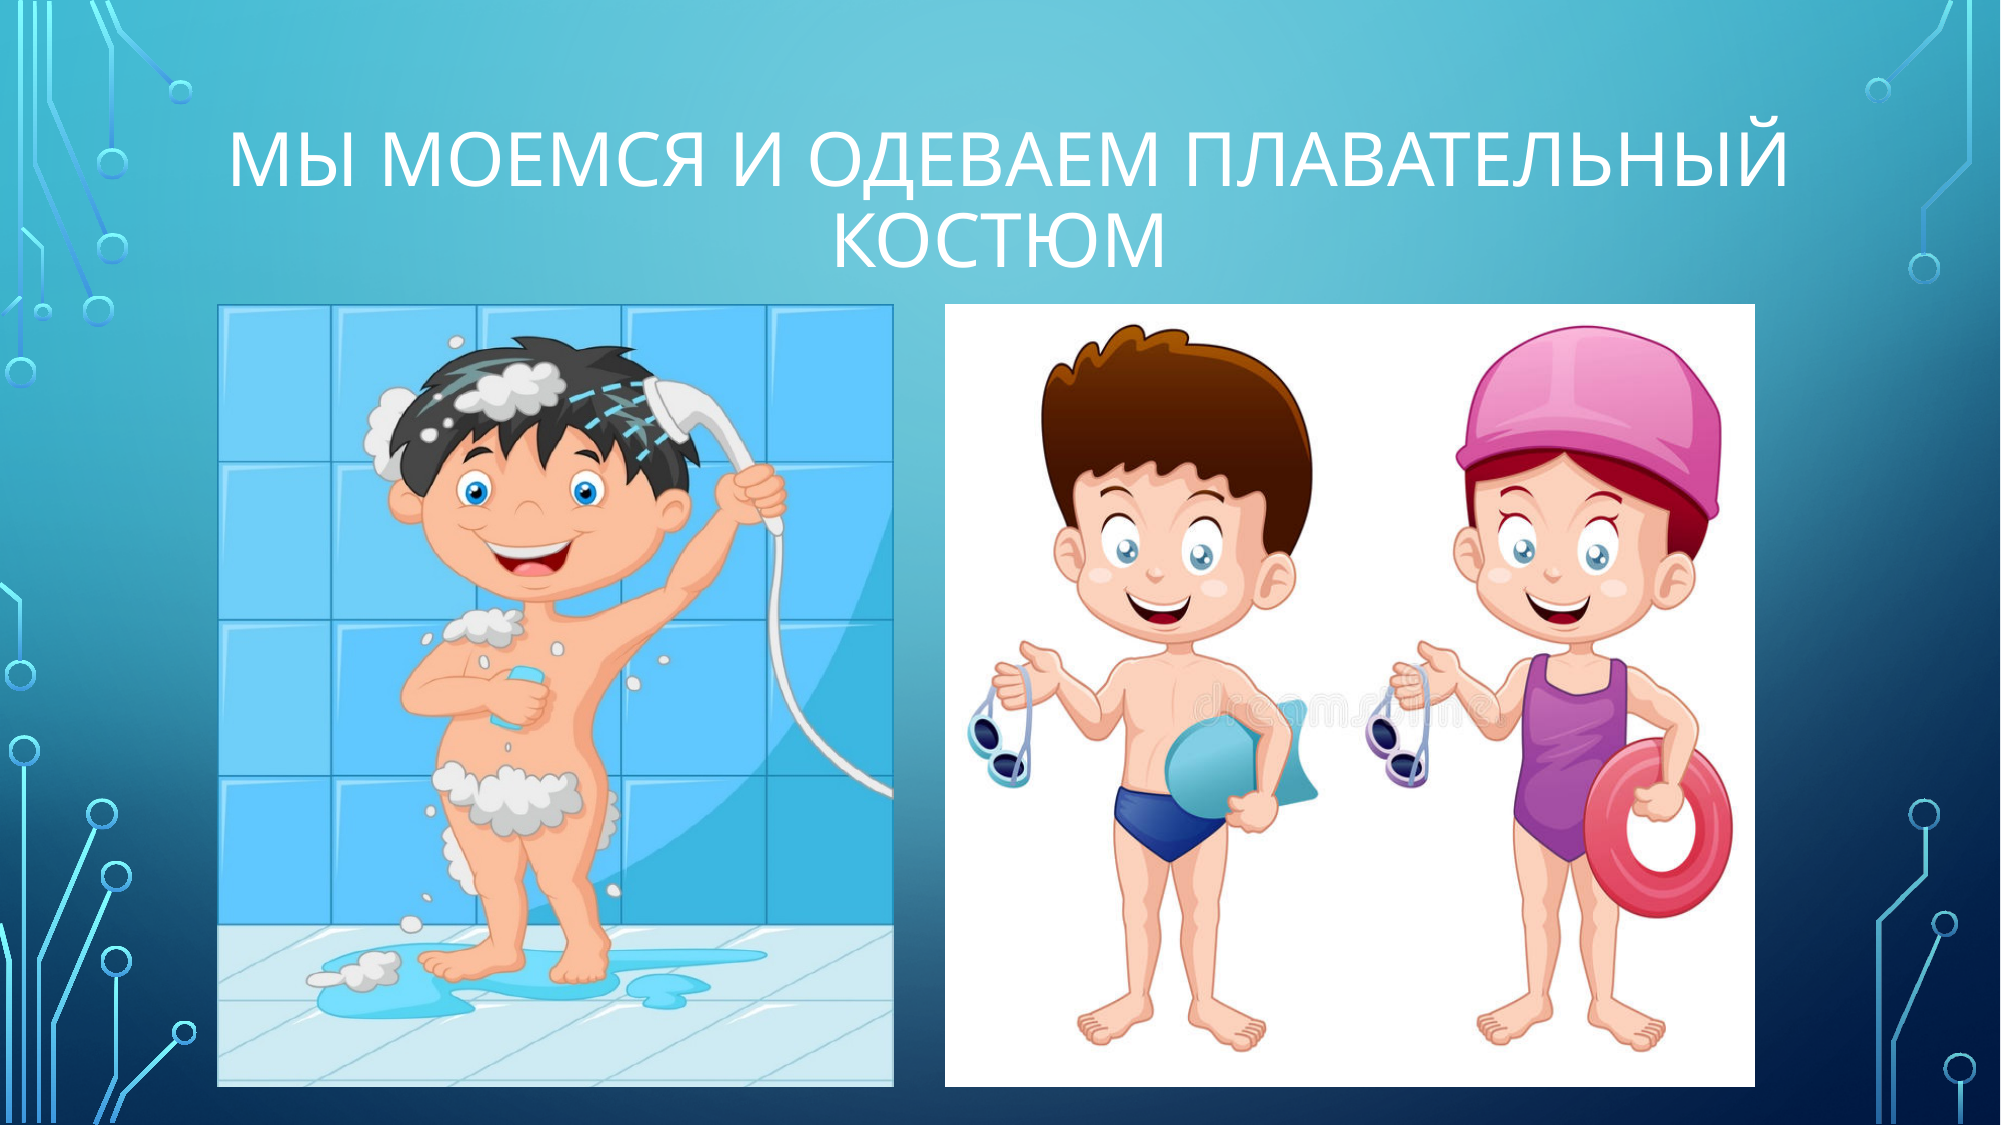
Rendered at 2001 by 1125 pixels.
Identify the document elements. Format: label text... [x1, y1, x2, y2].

title мы Моемся и одеваем плавательный костюм [187, 101, 1813, 305]
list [945, 303, 1755, 1088]
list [216, 303, 894, 1088]
